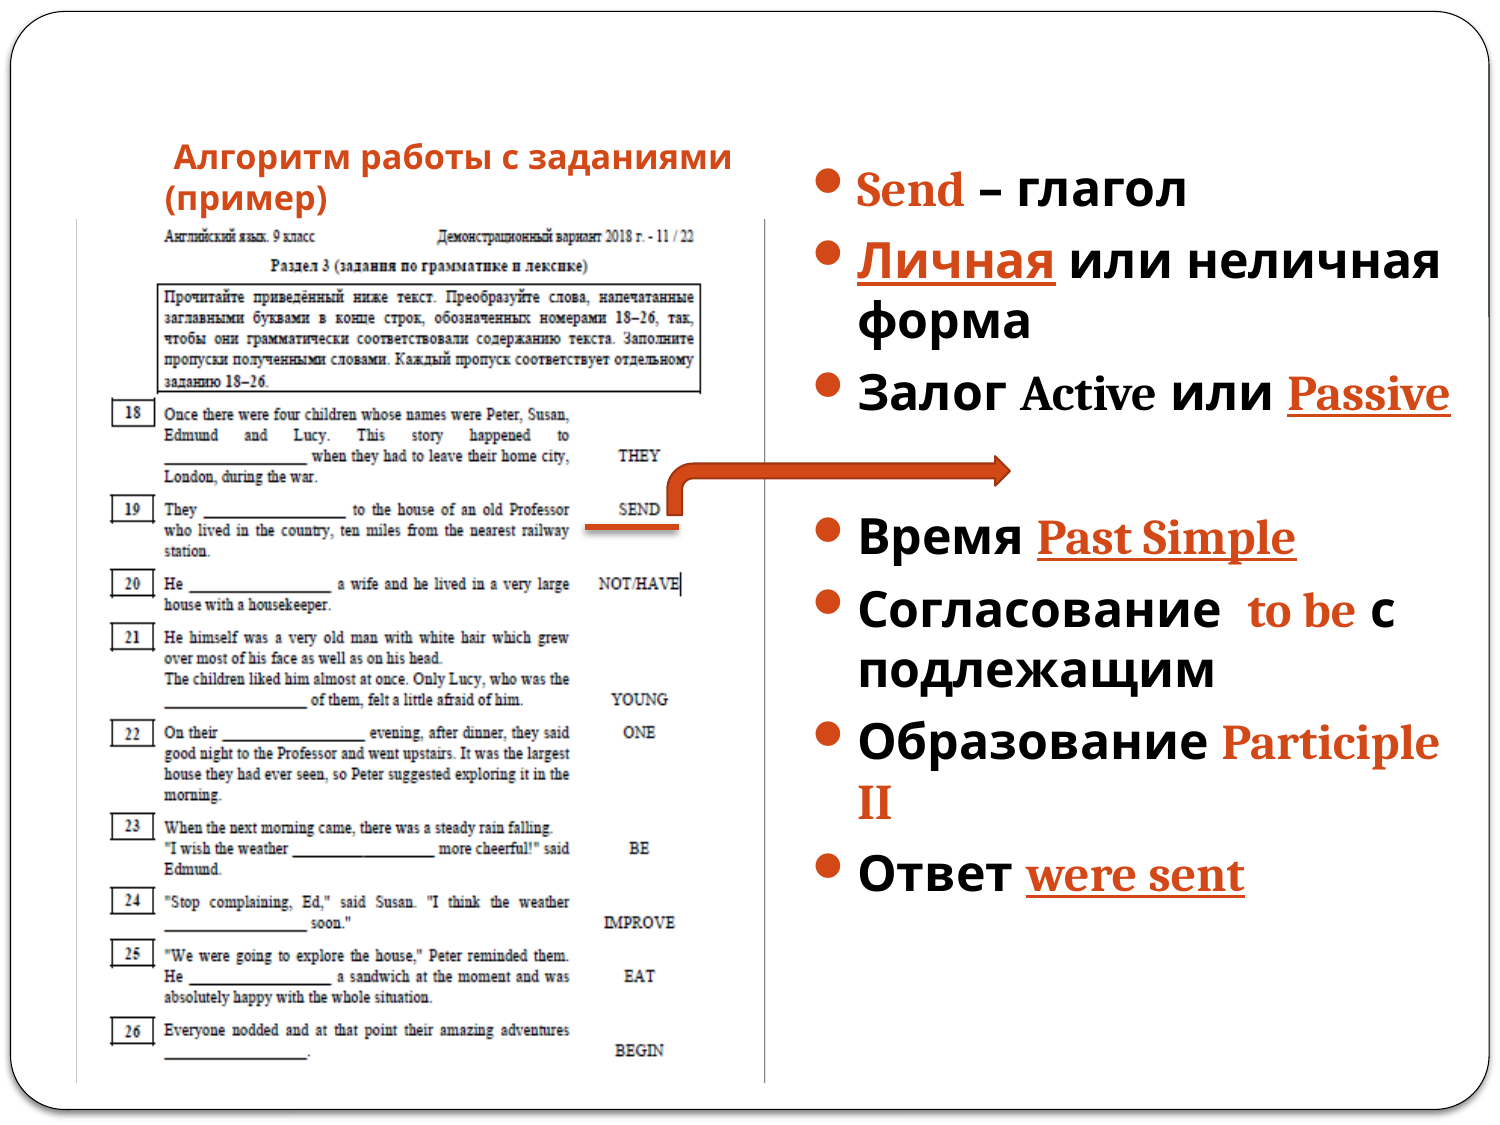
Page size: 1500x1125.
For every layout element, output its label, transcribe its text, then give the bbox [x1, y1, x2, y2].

text_box [772, 455, 1011, 487]
list Send – глагол Личная или неличная форма Залог Active или Passive Время Past Simple Согласование to be с подлежащим Образование Participle II Ответ were sent [797, 149, 1471, 1071]
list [76, 219, 766, 1083]
title Алгоритм работы с заданиями (пример) [150, 45, 1425, 233]
